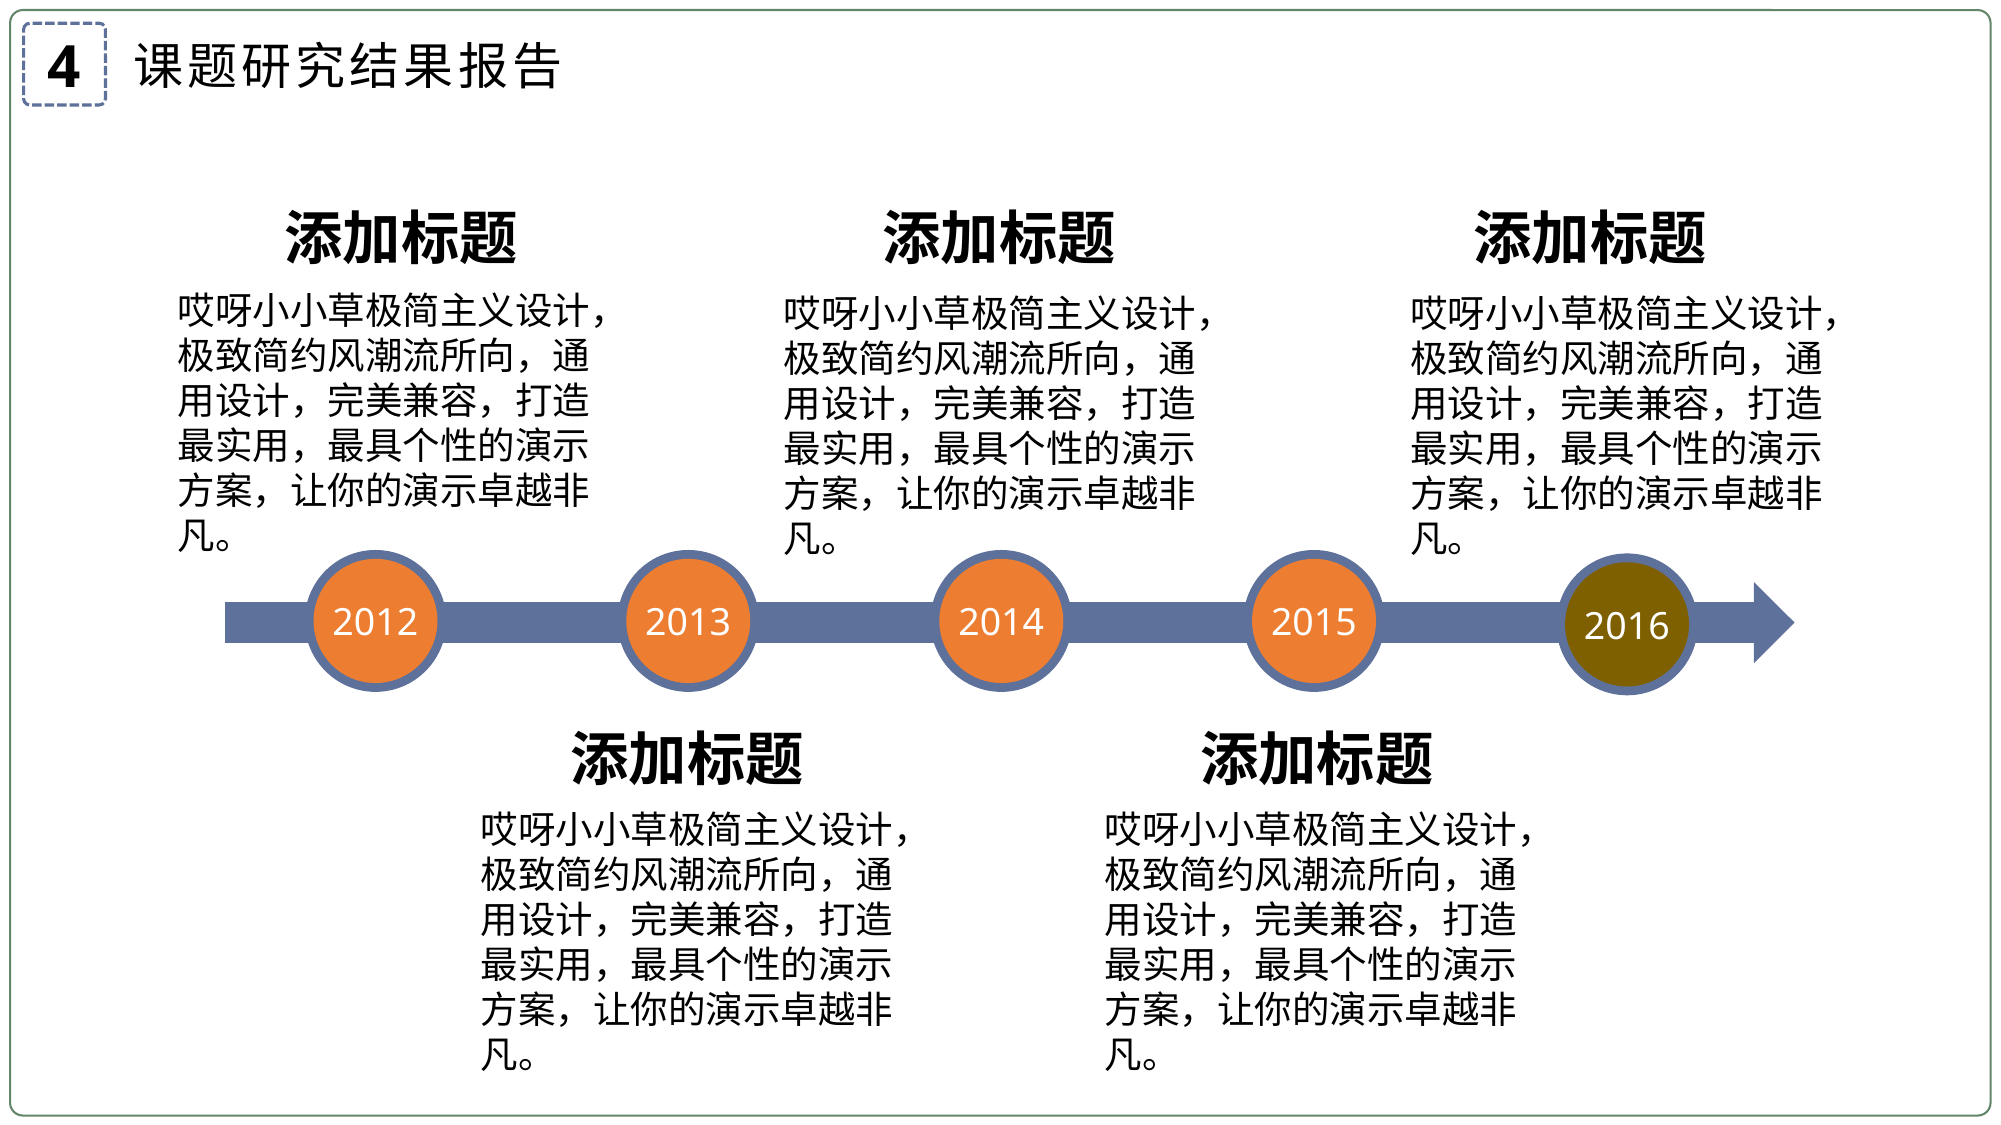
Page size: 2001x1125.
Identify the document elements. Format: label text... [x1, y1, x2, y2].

text_box [224, 601, 307, 644]
text_box 课题研究结果报告 [106, 22, 590, 107]
text_box 4 [22, 22, 107, 107]
text_box [1242, 548, 1386, 693]
text_box [1696, 579, 1796, 666]
text_box [929, 567, 1074, 693]
text_box 2013 [625, 557, 752, 685]
text_box 2015 [1251, 557, 1378, 685]
text_box 2016 [1564, 567, 1691, 688]
text_box [1070, 601, 1245, 644]
text_box [444, 601, 619, 644]
text_box [1383, 601, 1558, 644]
text_box 添加标题 [867, 193, 1131, 279]
text_box [303, 565, 448, 693]
text_box 添加标题 [1459, 193, 1722, 279]
text_box [9, 8, 1992, 1117]
text_box 哎呀小小草极简主义设计，极致简约风潮流所向，通用设计，完美兼容，打造最实用，最具个性的演示方案，让你的演示卓越非凡。 [1395, 282, 1842, 567]
text_box [757, 601, 932, 644]
text_box 哎呀小小草极简主义设计，极致简约风潮流所向，通用设计，完美兼容，打造最实用，最具个性的演示方案，让你的演示卓越非凡。 [768, 282, 1229, 567]
text_box 添加标题 [555, 714, 819, 798]
text_box 哎呀小小草极简主义设计，极致简约风潮流所向，通用设计，完美兼容，打造最实用，最具个性的演示方案，让你的演示卓越非凡。 [1090, 798, 1555, 1084]
text_box 添加标题 [269, 193, 533, 279]
text_box [1555, 567, 1699, 697]
text_box 哎呀小小草极简主义设计，极致简约风潮流所向，通用设计，完美兼容，打造最实用，最具个性的演示方案，让你的演示卓越非凡。 [466, 798, 911, 1084]
text_box 2012 [312, 565, 439, 685]
text_box 哎呀小小草极简主义设计，极致简约风潮流所向，通用设计，完美兼容，打造最实用，最具个性的演示方案，让你的演示卓越非凡。 [162, 279, 640, 565]
text_box 添加标题 [1185, 714, 1449, 798]
text_box [616, 548, 761, 693]
text_box 2014 [938, 567, 1065, 685]
